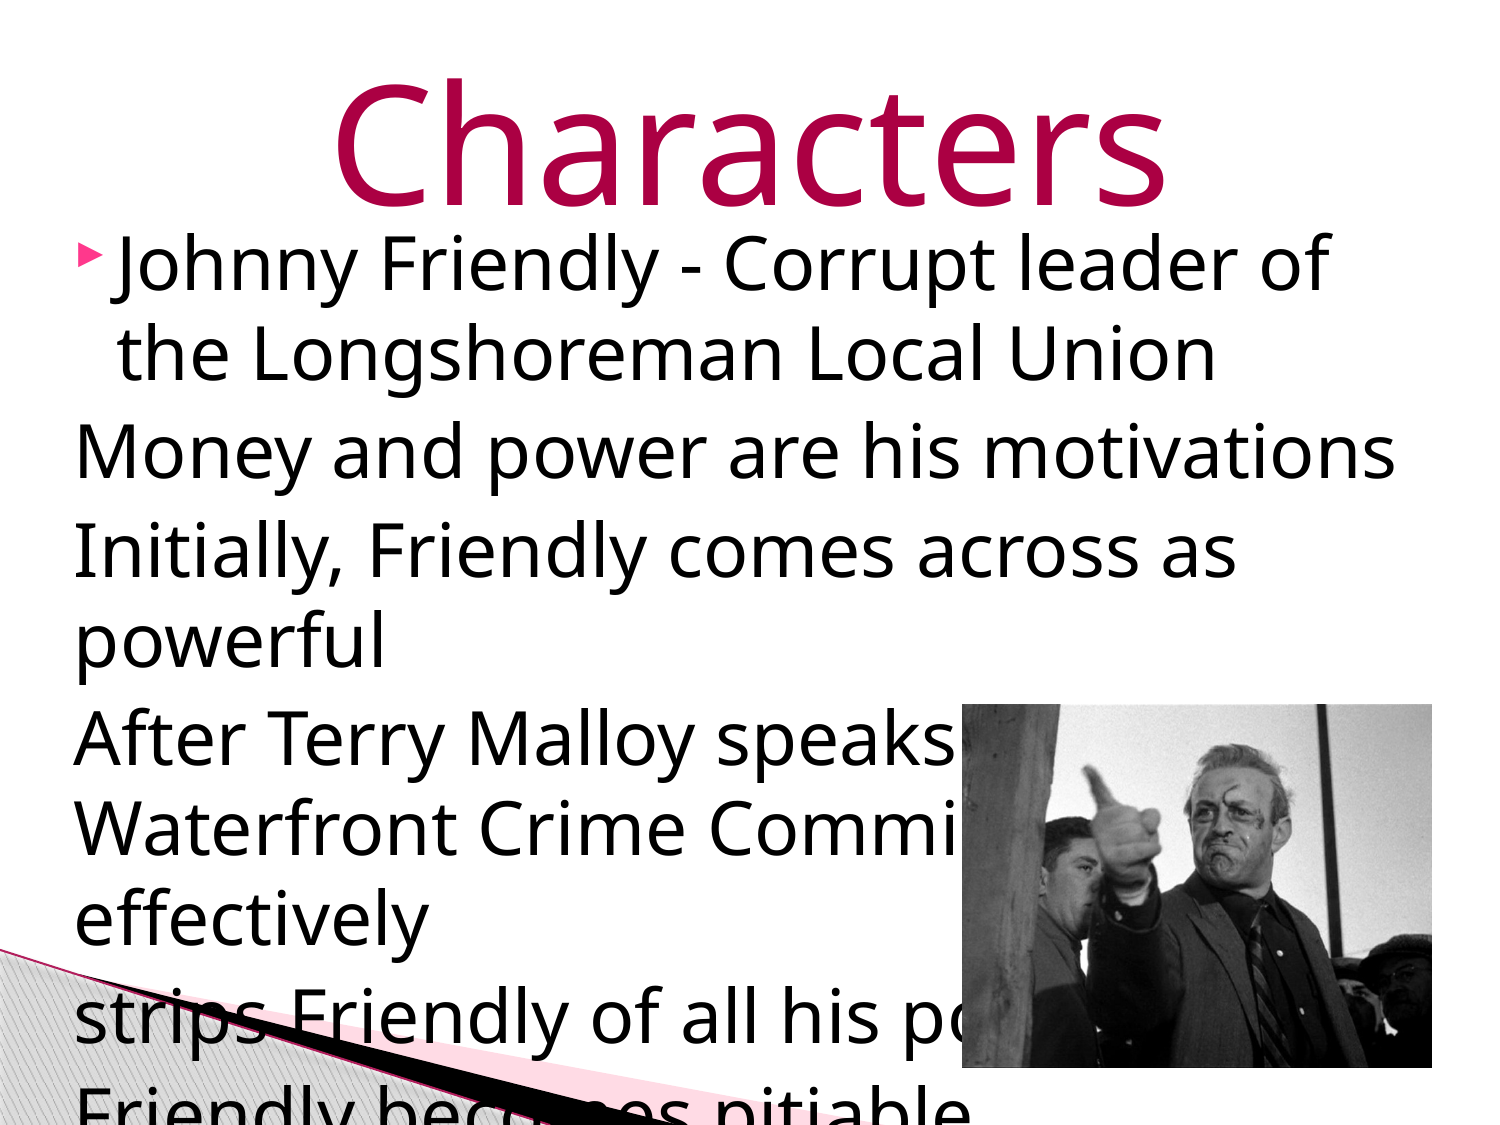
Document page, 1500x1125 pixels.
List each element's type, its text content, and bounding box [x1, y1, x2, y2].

picture [962, 703, 1432, 1069]
list Johnny Friendly - Corrupt leader of the Longshoreman Local Union Money and power are his motivations Initially, Friendly comes across as powerful After Terry Malloy speaks out to the Waterfront Crime Commission and effectively strips Friendly of all his power, Friendly becomes pitiable. [41, 208, 1459, 986]
title Characters [75, 45, 1425, 233]
